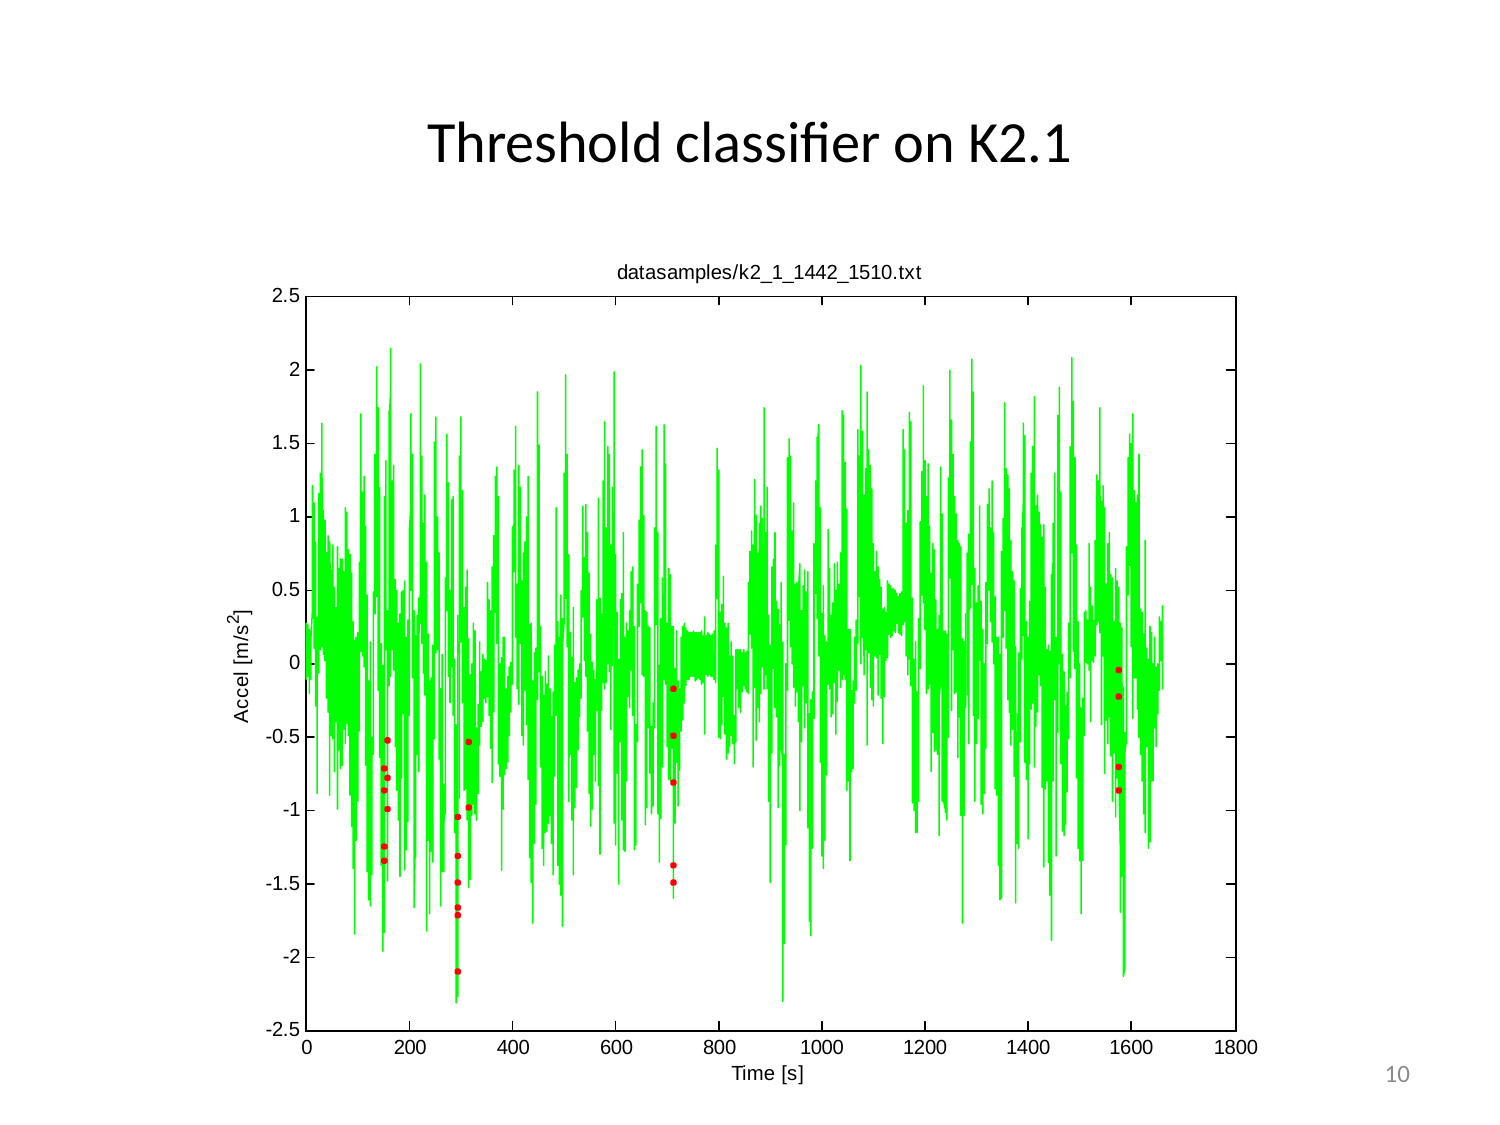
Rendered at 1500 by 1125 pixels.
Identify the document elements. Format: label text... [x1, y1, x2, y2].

title Threshold classifier on K2.1 [75, 45, 1425, 233]
slide_number 10 [1354, 1042, 1425, 1103]
picture [149, 229, 1351, 1125]
